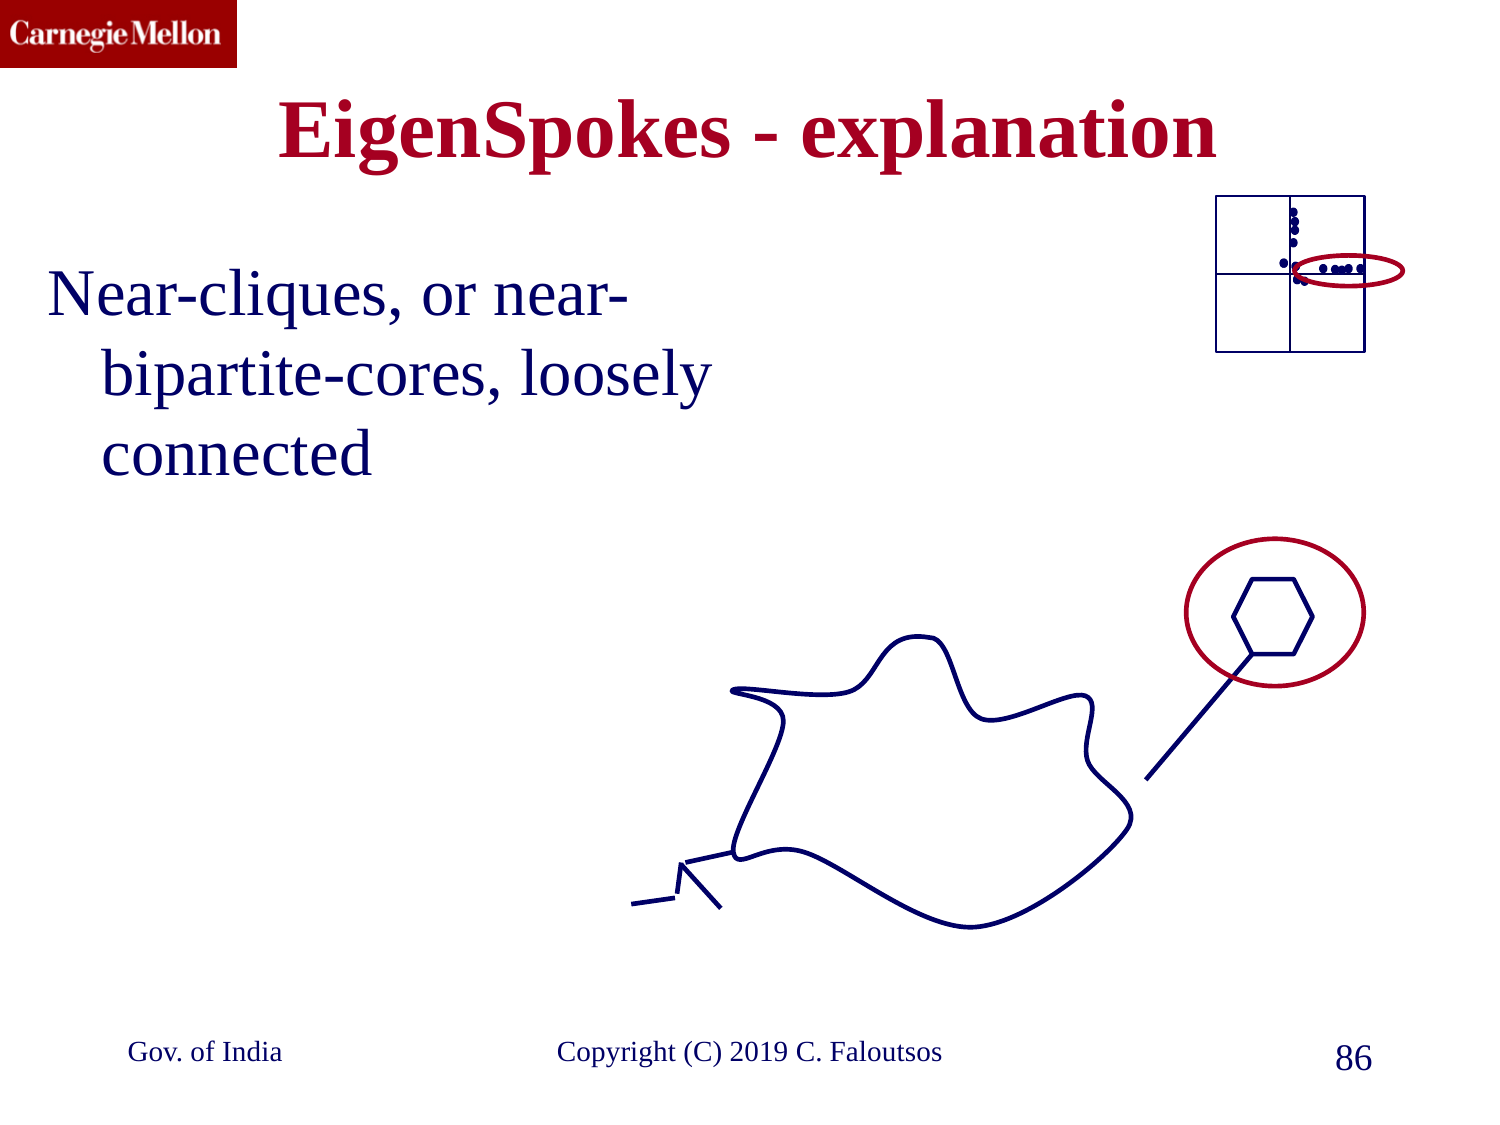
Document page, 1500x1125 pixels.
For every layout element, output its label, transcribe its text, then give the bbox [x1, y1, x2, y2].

text_box [1186, 538, 1364, 687]
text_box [663, 875, 673, 881]
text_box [1233, 578, 1313, 655]
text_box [1085, 616, 1234, 697]
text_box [1215, 195, 1365, 352]
slide_number Gov. of India [112, 1024, 426, 1101]
text_box [1369, 256, 1403, 285]
list Near-cliques, or near-bipartite-cores, loosely connected [32, 241, 817, 1030]
footer Copyright (C) 2019 C. Faloutsos [512, 1024, 988, 1101]
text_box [678, 866, 724, 907]
text_box [731, 636, 1131, 928]
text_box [685, 851, 734, 863]
slide_number 86 [1074, 1024, 1388, 1101]
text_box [630, 897, 673, 905]
title EigenSpokes - explanation [92, 60, 1404, 188]
picture [0, 0, 237, 68]
